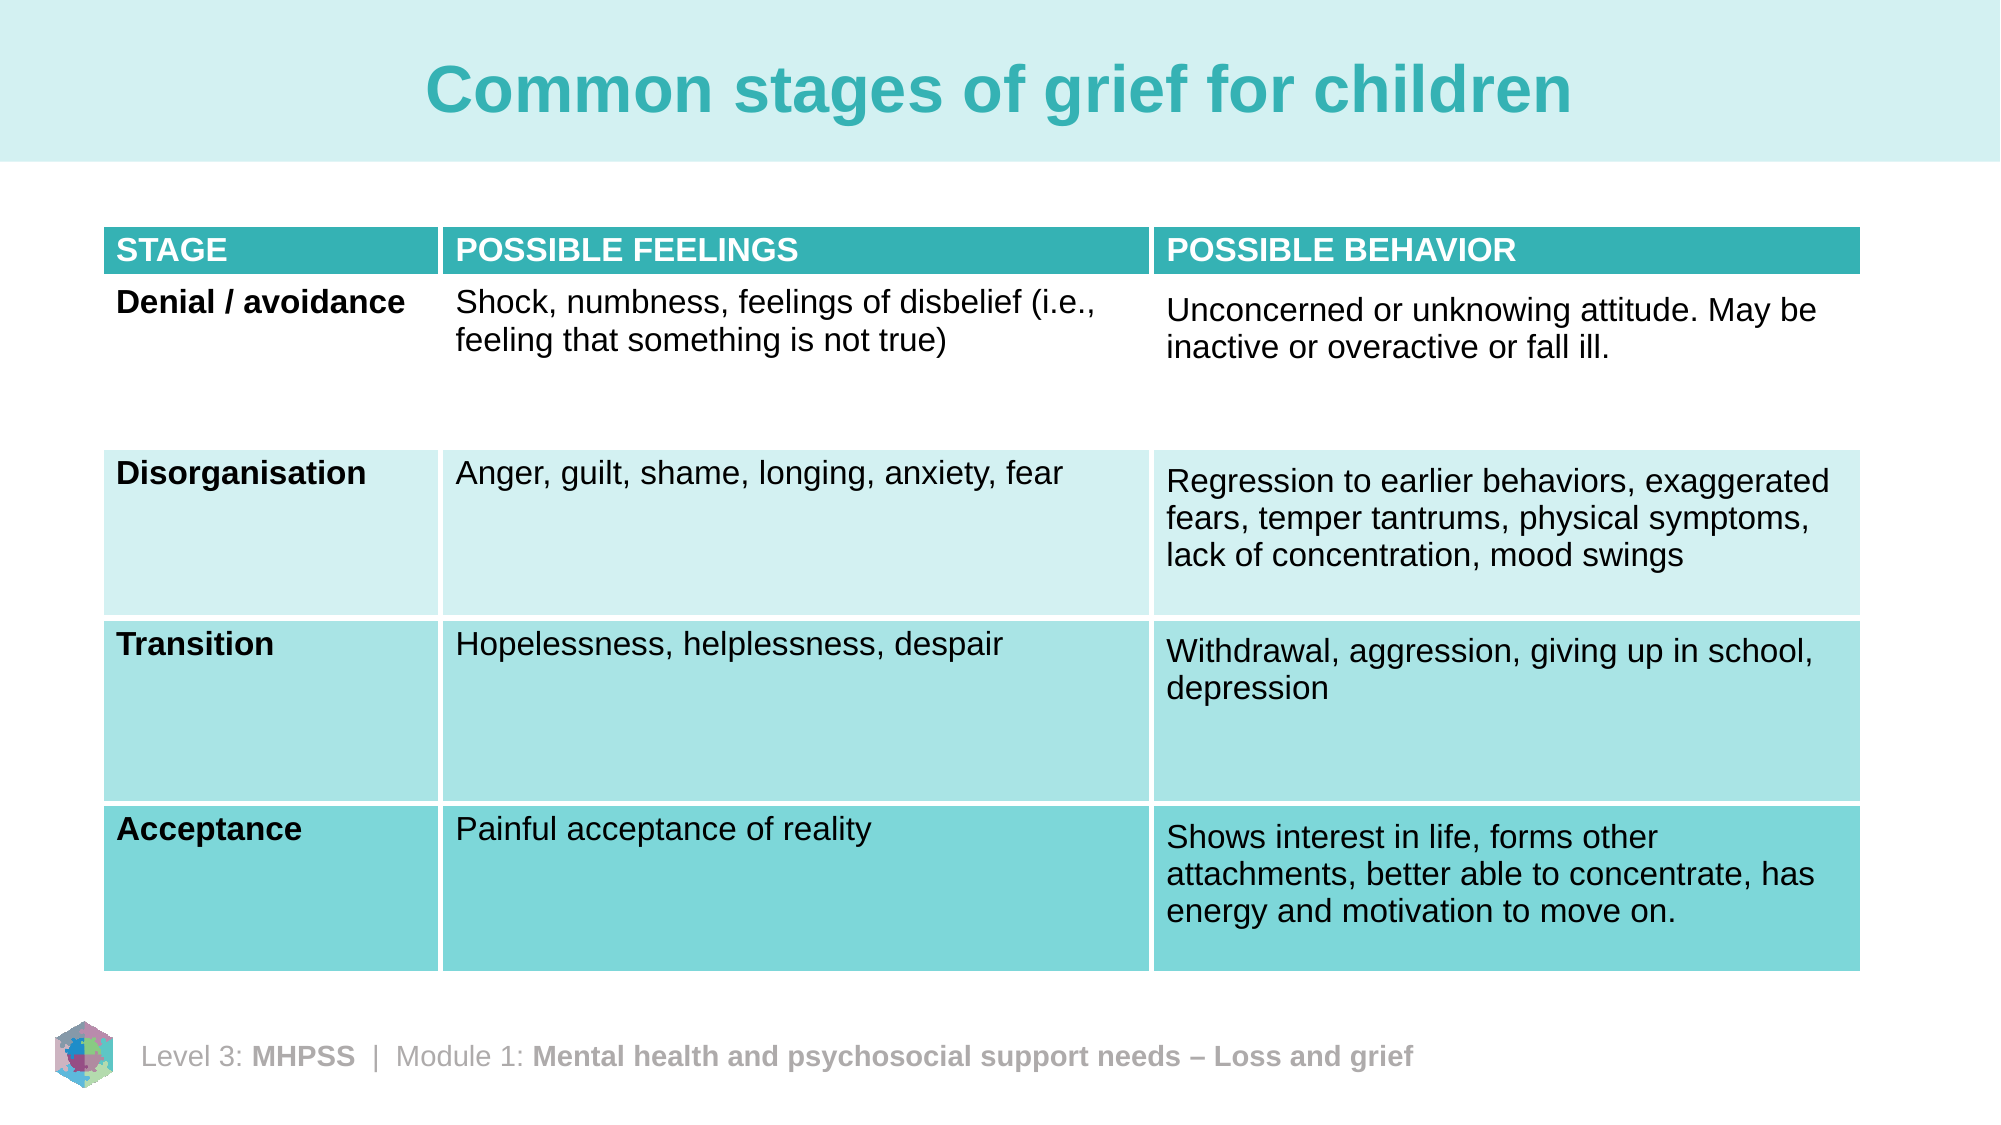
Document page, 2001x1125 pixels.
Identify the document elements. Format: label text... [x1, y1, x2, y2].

table_cell Withdrawal, aggression, giving up in school, depression [1154, 621, 1860, 801]
table_cell Acceptance [104, 806, 438, 971]
table_cell Shock, numbness, feelings of disbelief (i.e., feeling that something is not true) [443, 279, 1149, 445]
table_header POSSIBLE BEHAVIOR [1154, 227, 1860, 274]
table_cell Painful acceptance of reality [443, 806, 1149, 971]
table_cell Unconcerned or unknowing attitude. May be inactive or overactive or fall ill. [1154, 279, 1860, 445]
table_header STAGE [104, 227, 438, 274]
table_cell Denial / avoidance [104, 279, 438, 445]
title Common stages of grief for children [137, 19, 1863, 163]
picture [55, 1021, 113, 1088]
table_cell Hopelessness, helplessness, despair [443, 621, 1149, 801]
table_cell Disorganisation [104, 450, 438, 615]
table_cell Shows interest in life, forms other attachments, better able to concentrate, has energy and motivation to move on. [1154, 806, 1860, 971]
table_header POSSIBLE FEELINGS [443, 227, 1149, 274]
table_cell Transition [104, 621, 438, 801]
table_cell Regression to earlier behaviors, exaggerated fears, temper tantrums, physical symptoms, lack of concentration, mood swings [1154, 450, 1860, 615]
table_cell Anger, guilt, shame, longing, anxiety, fear [443, 450, 1149, 615]
